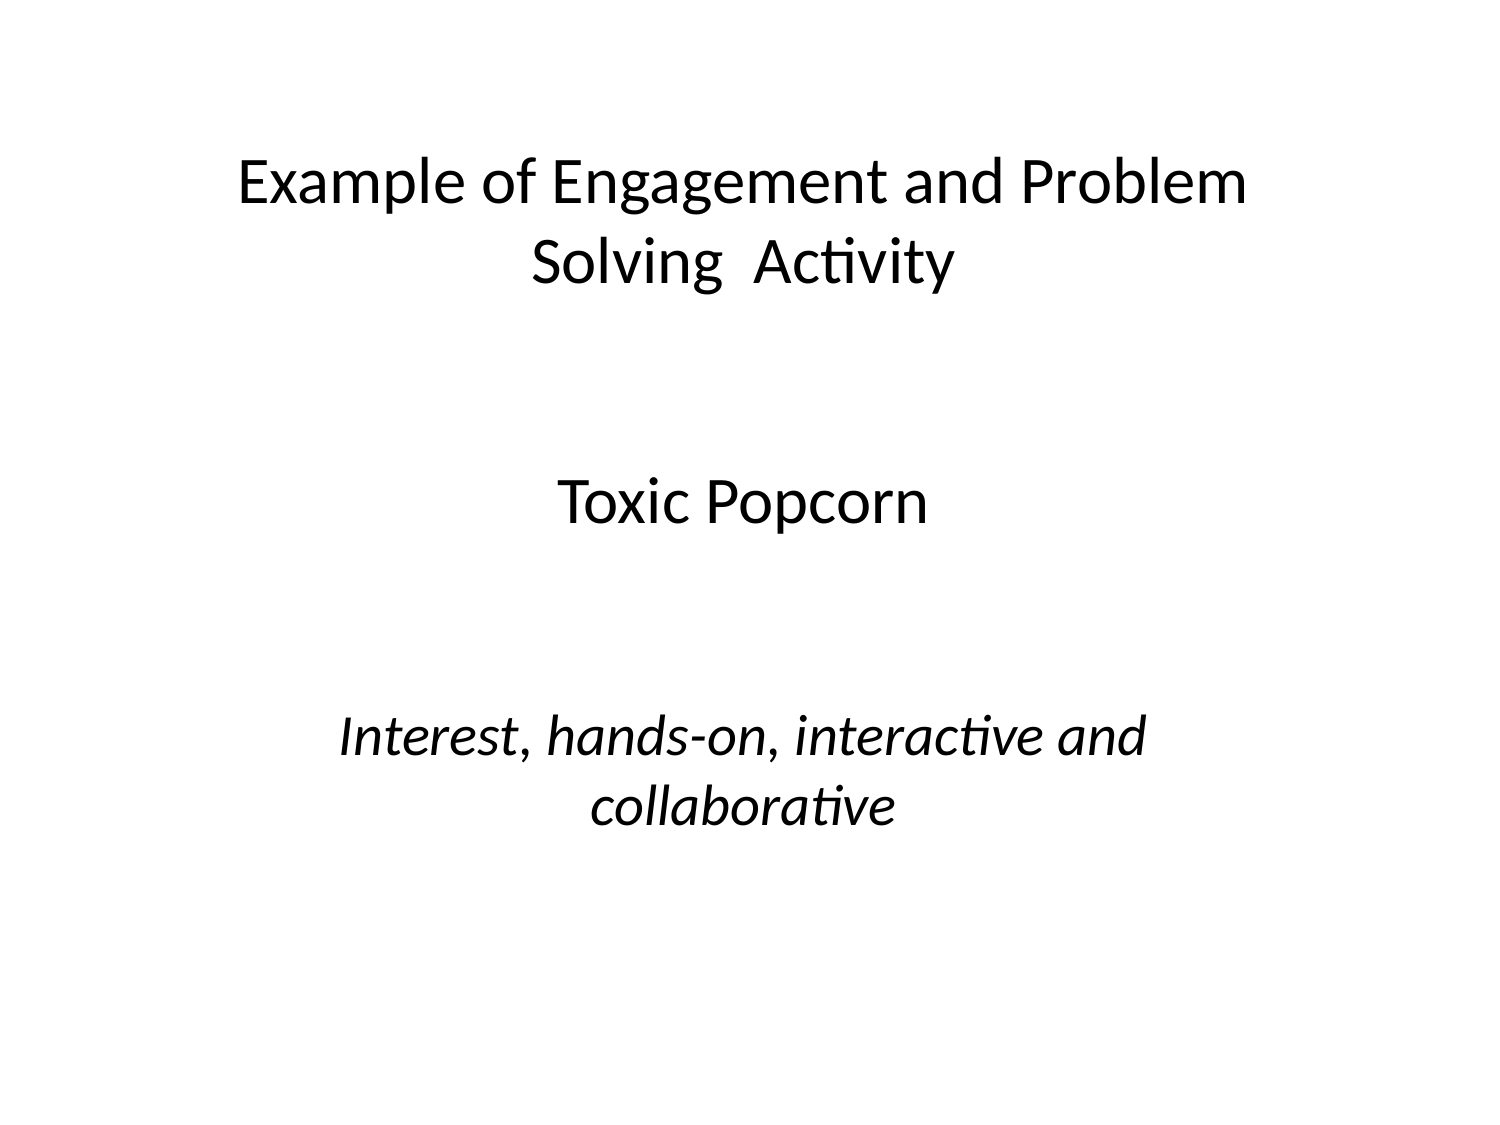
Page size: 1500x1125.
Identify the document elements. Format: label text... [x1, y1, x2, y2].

text_box Example of Engagement and Problem Solving Activity Toxic Popcorn Interest, hands-on, interactive and collaborative [174, 49, 1313, 845]
